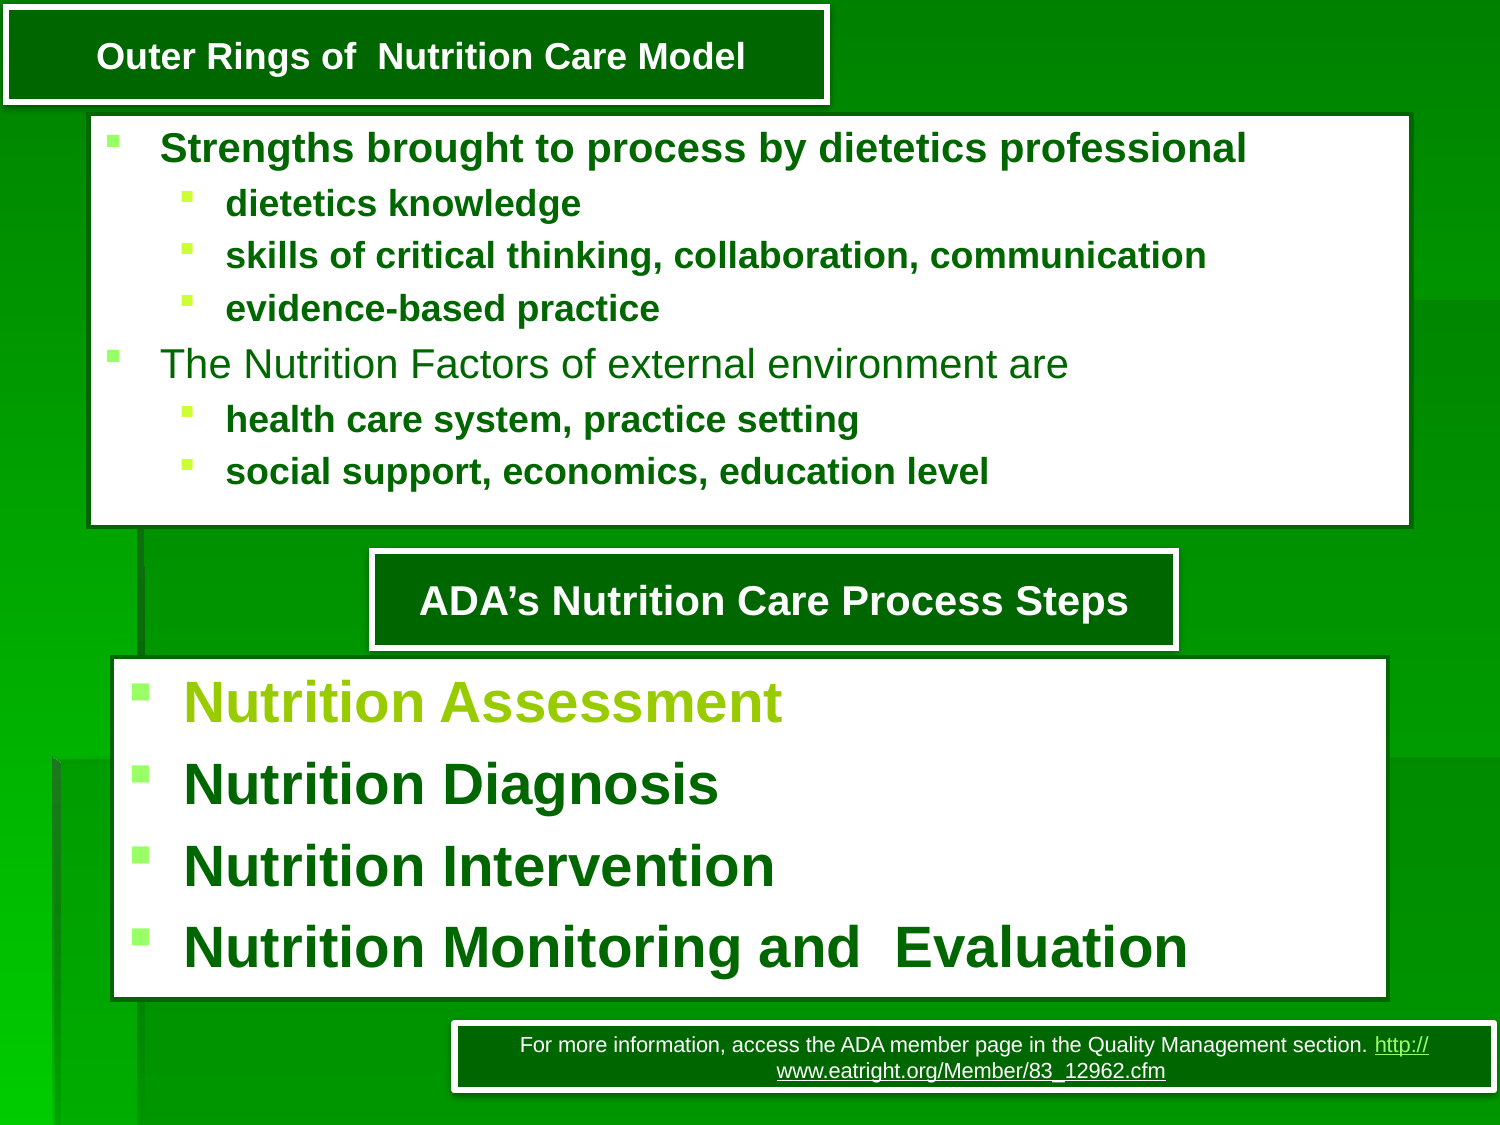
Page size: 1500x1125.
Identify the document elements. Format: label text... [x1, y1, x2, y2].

title Outer Rings of Nutrition Care Model [3, 4, 830, 105]
list Strengths brought to process by dietetics professional dietetics knowledge skills of critical thinking, collaboration, communication evidence-based practice The Nutrition Factors of external environment are health care system, practice setting social support, economics, education level [86, 112, 1414, 529]
text_box Nutrition Assessment Nutrition Diagnosis Nutrition Intervention Nutrition Monitoring and Evaluation [110, 655, 1390, 1002]
text_box For more information, access the ADA member page in the Quality Management section. http://www.eatright.org/Member/83_12962.cfm [451, 1020, 1497, 1093]
text_box ADA’s Nutrition Care Process Steps [369, 548, 1179, 651]
